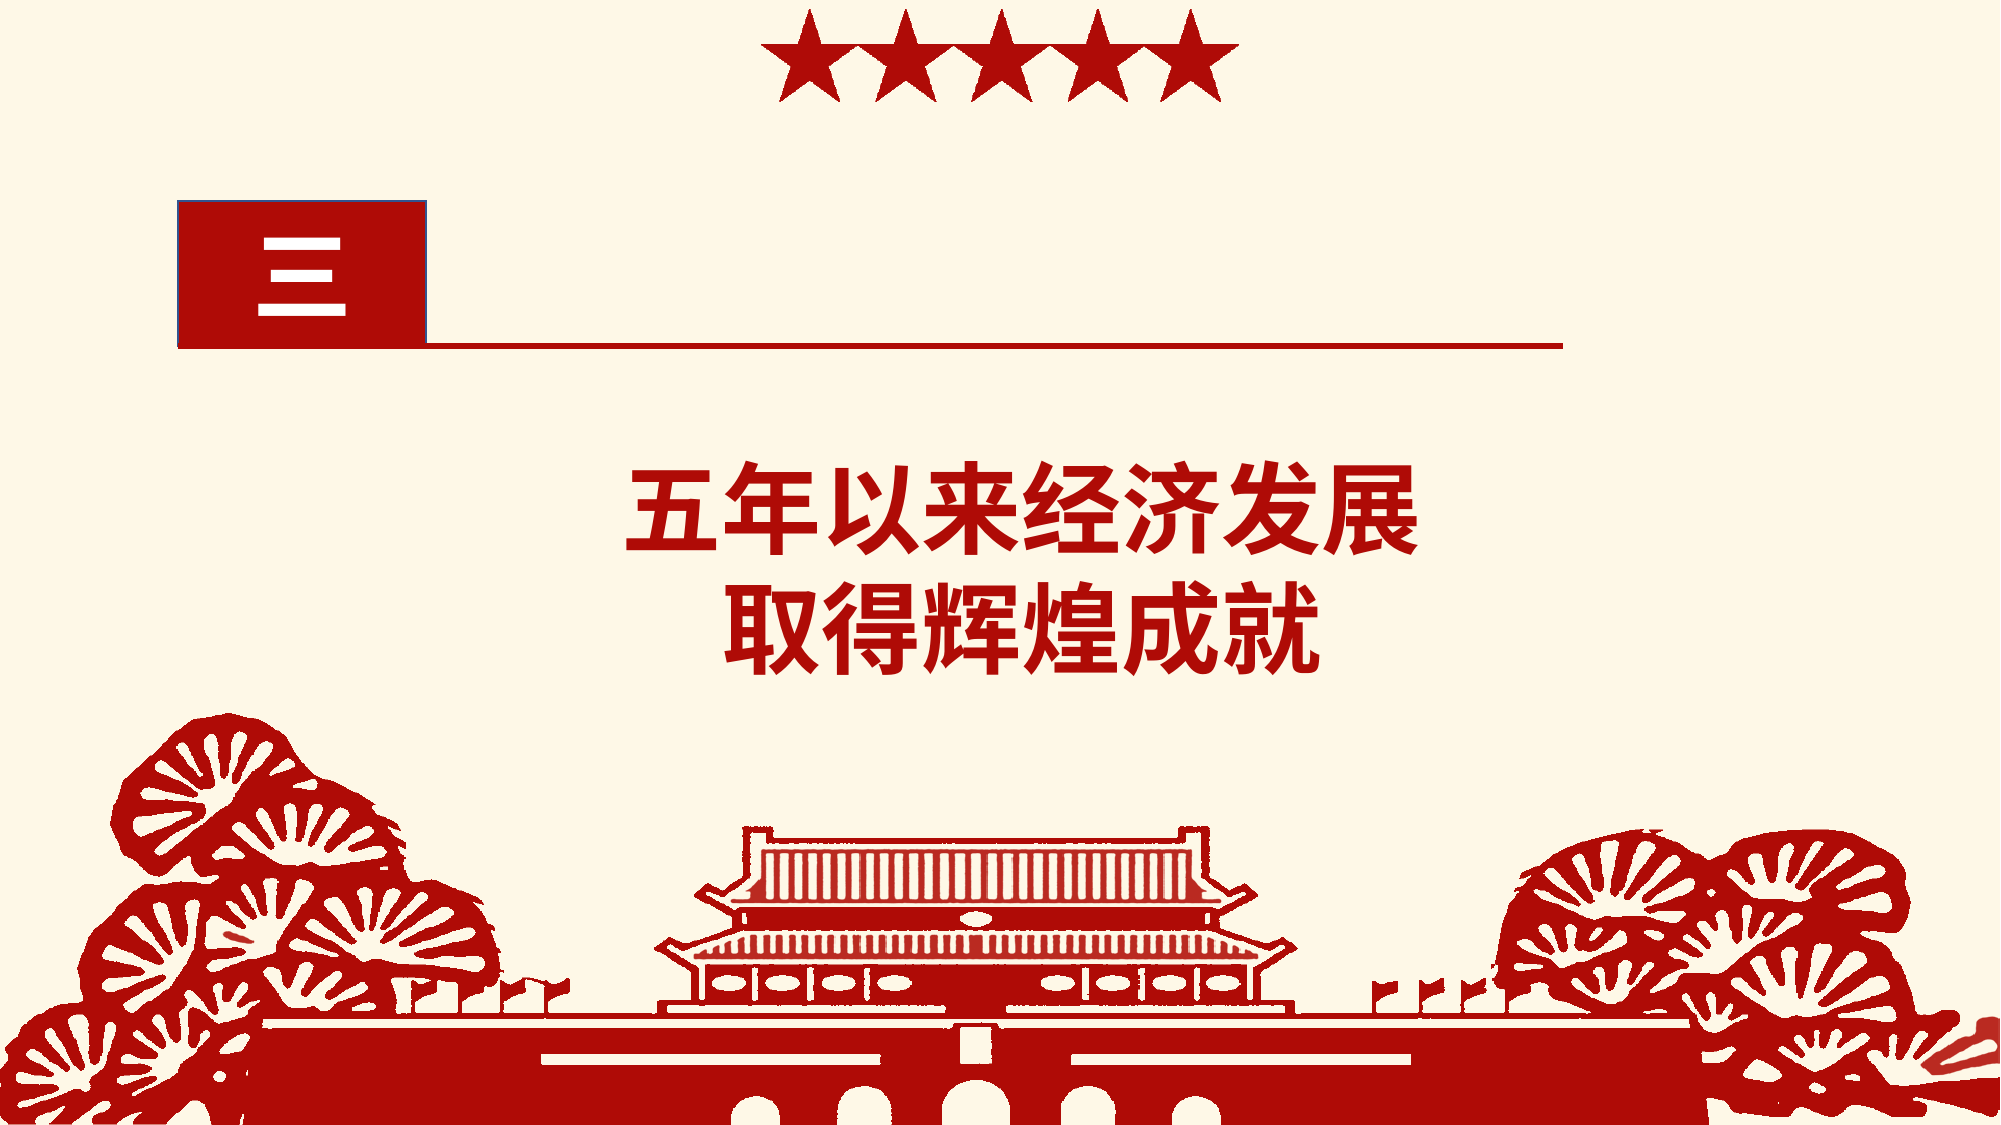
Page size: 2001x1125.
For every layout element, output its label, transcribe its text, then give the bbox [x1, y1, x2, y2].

picture [0, 373, 2000, 1125]
picture [754, 0, 1246, 111]
text_box 五年以来经济发展 取得辉煌成就 [606, 438, 1437, 694]
text_box 三 [177, 200, 427, 347]
